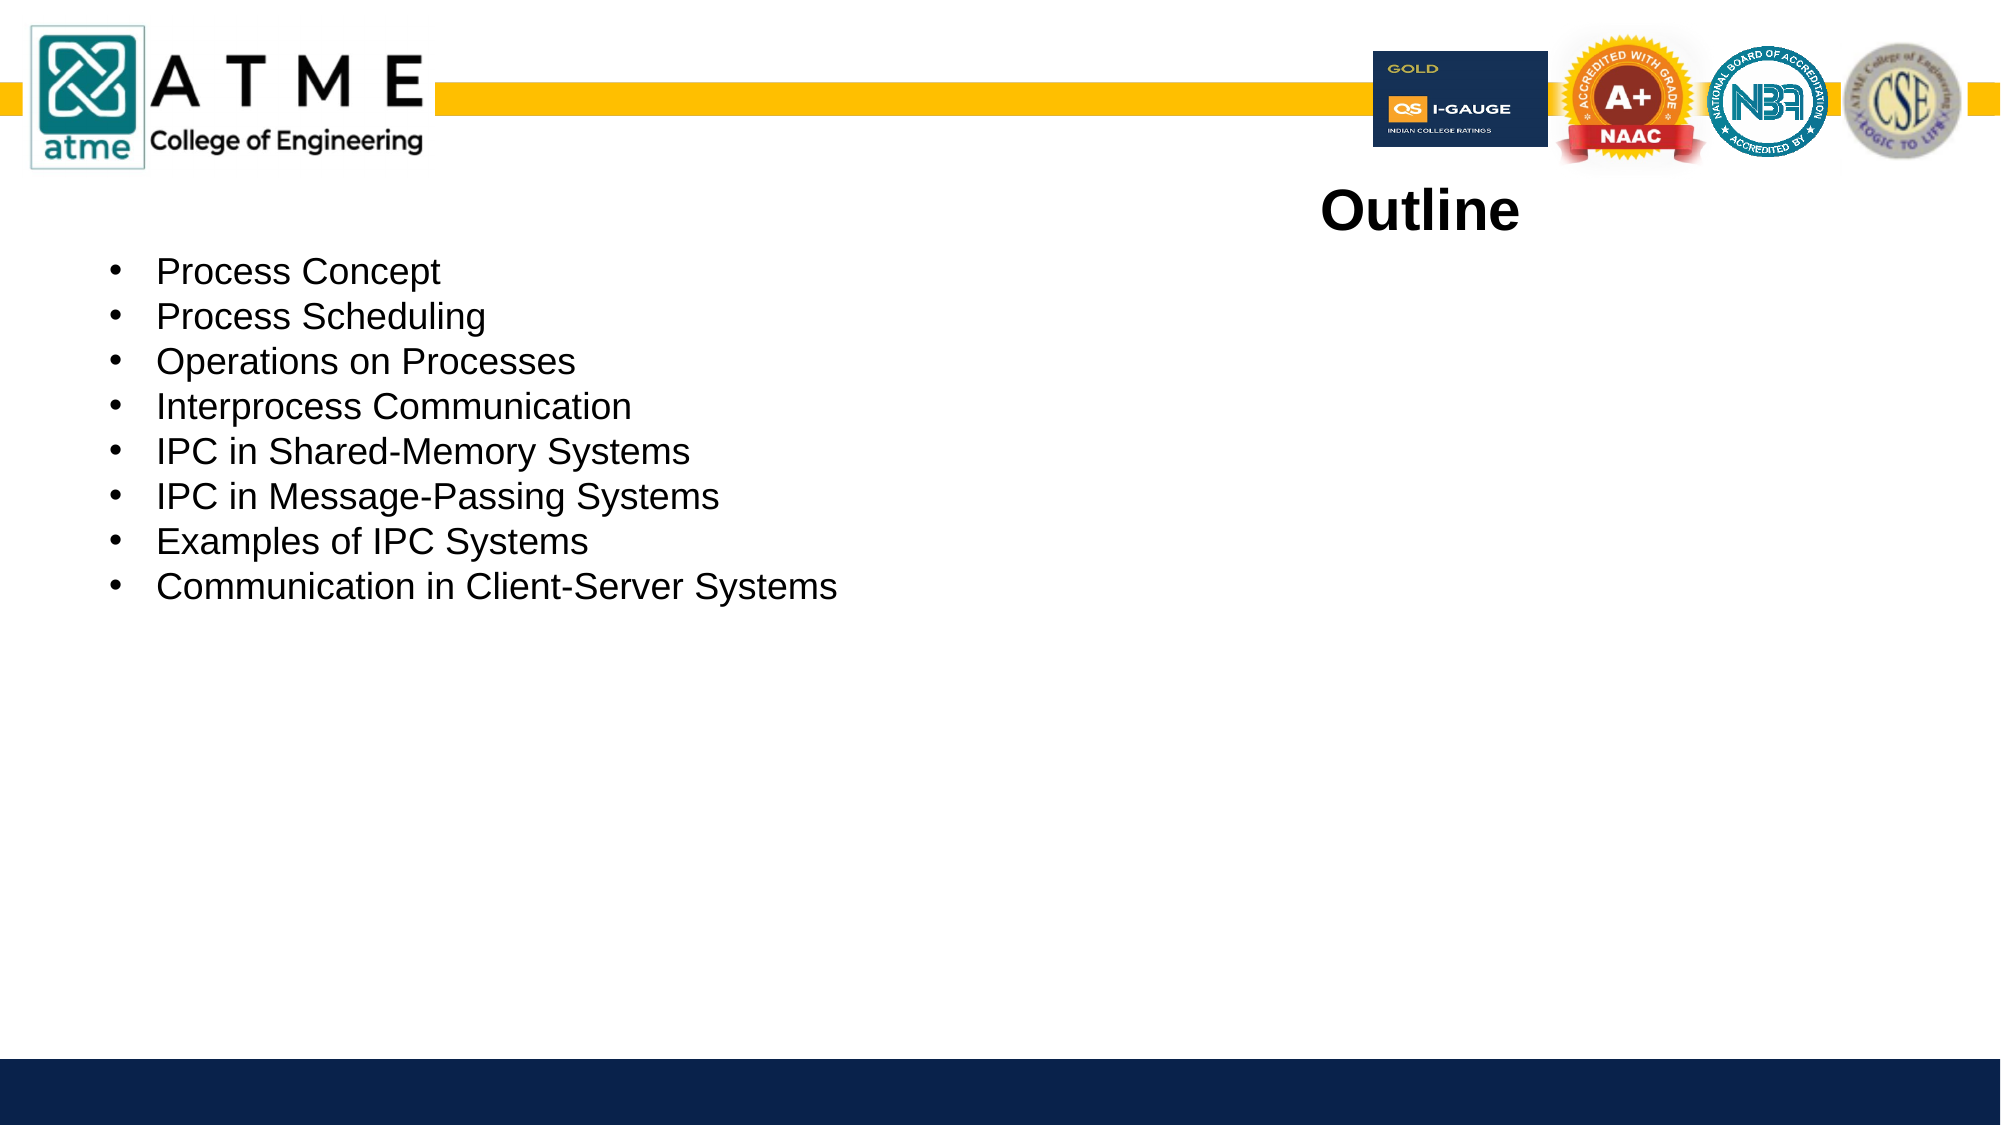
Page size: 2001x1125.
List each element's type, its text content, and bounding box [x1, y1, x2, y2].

text_box Outline [1305, 164, 1537, 250]
picture [22, 15, 435, 178]
picture [1373, 20, 1828, 180]
picture [1840, 26, 1968, 176]
picture [0, 1059, 2001, 1125]
text_box Process Concept Process Scheduling Operations on Processes Interprocess Communication IPC in Shared-Memory Systems IPC in Message-Passing Systems Examples of IPC Systems Communication in Client-Server Systems [94, 239, 854, 615]
